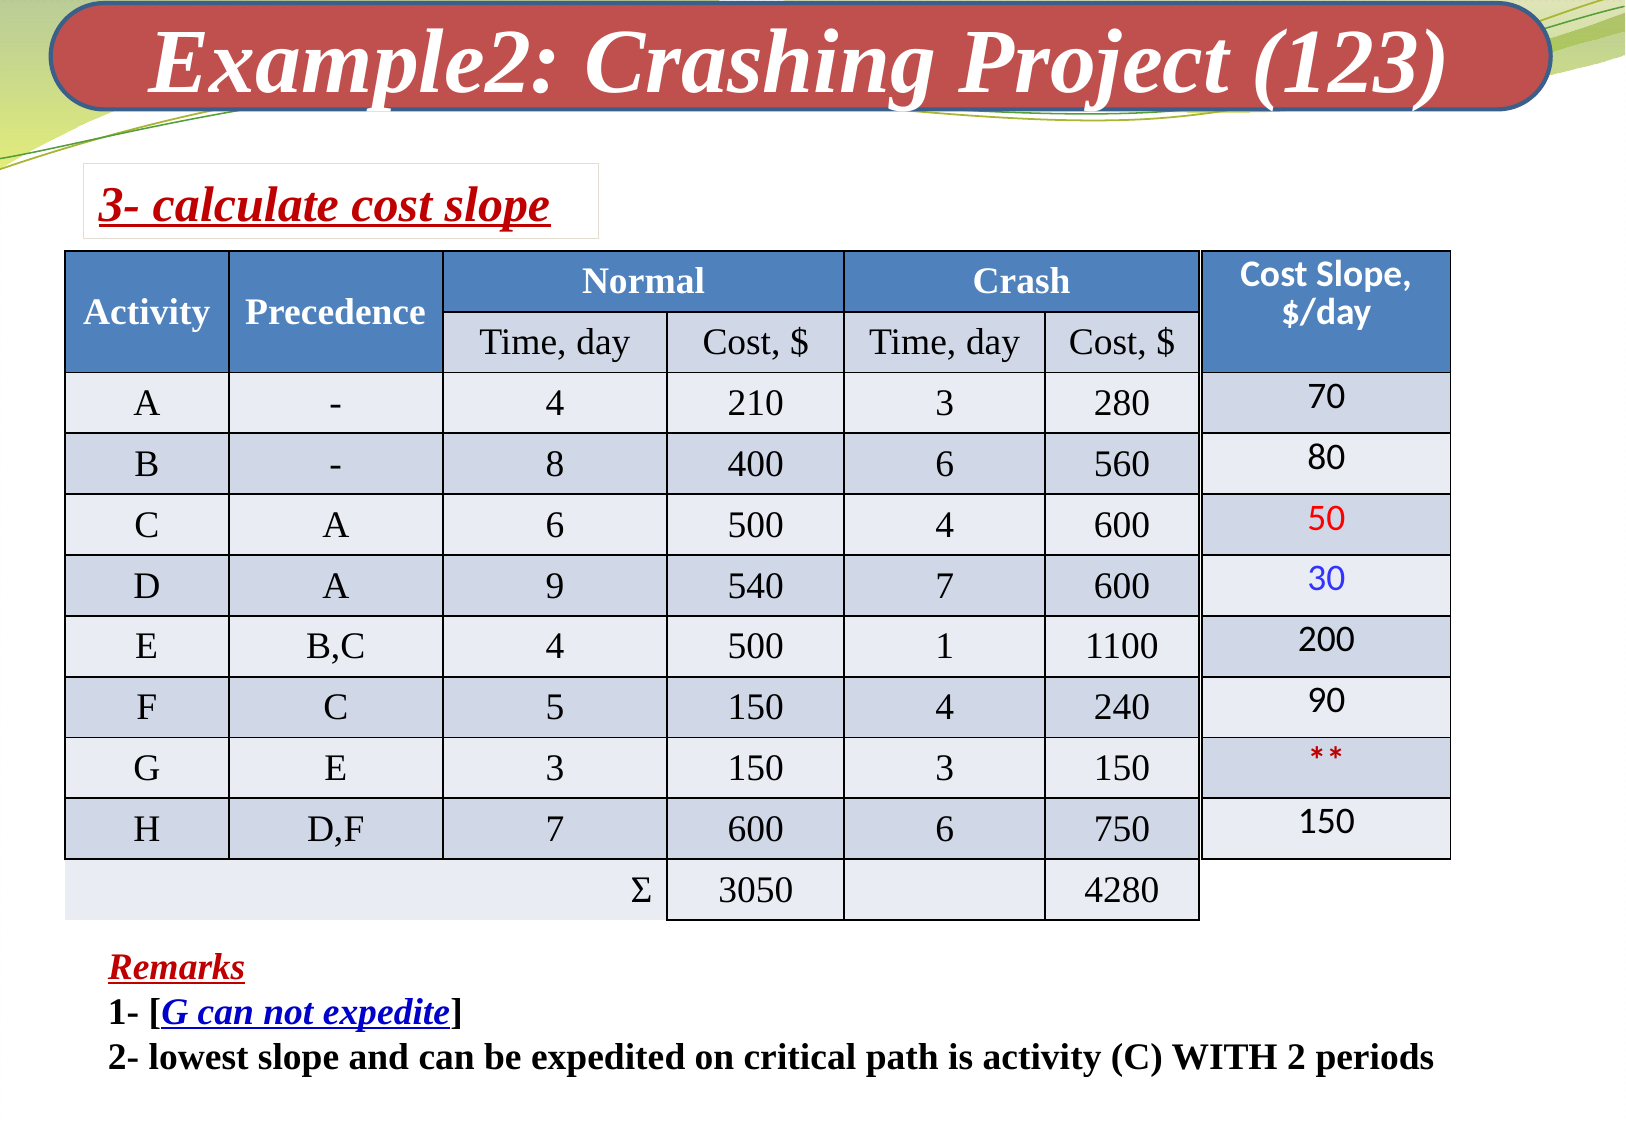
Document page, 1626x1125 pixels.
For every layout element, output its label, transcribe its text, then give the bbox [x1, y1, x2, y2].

table_cell 3 [444, 738, 666, 797]
table_cell F [66, 678, 228, 737]
table_cell Cost, $ [668, 313, 843, 372]
table_cell Cost, $ [1046, 313, 1198, 372]
table_cell 560 [1046, 434, 1198, 493]
table_header Activity [66, 252, 228, 372]
table_cell Time, day [444, 313, 666, 372]
table_cell Σ [443, 860, 666, 920]
table_cell 200 [1203, 617, 1450, 676]
table_cell 150 [1203, 799, 1450, 858]
table_header Cost Slope, $/day [1203, 252, 1450, 372]
table_cell C [66, 495, 228, 554]
table_cell 4280 [1046, 860, 1198, 919]
table_cell [229, 860, 443, 920]
table_cell D [66, 556, 228, 615]
table_cell H [66, 799, 228, 858]
table_cell D,F [230, 799, 442, 858]
table_cell 280 [1046, 373, 1198, 432]
table_cell 4 [845, 495, 1044, 554]
table_cell G [66, 738, 228, 797]
table_cell 5 [444, 678, 666, 737]
table_cell 8 [444, 434, 666, 493]
table_cell A [230, 556, 442, 615]
table_cell 600 [668, 799, 843, 858]
table_cell [845, 860, 1044, 919]
text_box Example2: Crashing Project (123) [50, 3, 1551, 110]
table_cell 540 [668, 556, 843, 615]
table_cell E [230, 738, 442, 797]
table_cell 3 [845, 738, 1044, 797]
table_cell 30 [1203, 556, 1450, 615]
table_cell 1100 [1046, 617, 1198, 676]
table_cell 6 [845, 799, 1044, 858]
table_cell 750 [1046, 799, 1198, 858]
table_cell 150 [668, 678, 843, 737]
table_cell 210 [668, 373, 843, 432]
table_cell 400 [668, 434, 843, 493]
table_header Precedence [230, 252, 442, 372]
table_cell 70 [1203, 373, 1450, 432]
table_cell 500 [668, 617, 843, 676]
table_cell A [66, 373, 228, 432]
table_cell 80 [1203, 434, 1450, 493]
table_cell 500 [668, 495, 843, 554]
table_cell - [230, 434, 442, 493]
table_header Normal [444, 252, 843, 311]
table_header Crash [845, 252, 1198, 311]
table_cell C [230, 678, 442, 737]
table_cell 600 [1046, 495, 1198, 554]
table_cell B,C [230, 617, 442, 676]
text_box Remarks 1- [G can not expedite] 2- lowest slope and can be expedited on critical path is activity (C) WITH 2 periods [93, 934, 1509, 1085]
table_cell - [230, 373, 442, 432]
table_cell 6 [444, 495, 666, 554]
table_cell 4 [444, 373, 666, 432]
table_cell 7 [444, 799, 666, 858]
text_box 3- calculate cost slope [83, 163, 599, 239]
table_cell 1 [845, 617, 1044, 676]
table_cell [65, 860, 229, 920]
table_cell 240 [1046, 678, 1198, 737]
table_cell A [230, 495, 442, 554]
table_cell Time, day [845, 313, 1044, 372]
table_cell 90 [1203, 678, 1450, 737]
table_cell 3050 [668, 860, 843, 919]
table_cell 4 [845, 678, 1044, 737]
table_cell 600 [1046, 556, 1198, 615]
table_cell 150 [668, 738, 843, 797]
table_cell 3 [845, 373, 1044, 432]
table_cell 50 [1203, 495, 1450, 554]
table_cell E [66, 617, 228, 676]
table_cell 4 [444, 617, 666, 676]
table_cell B [66, 434, 228, 493]
table_cell 9 [444, 556, 666, 615]
table_cell 150 [1046, 738, 1198, 797]
table_cell ** [1203, 738, 1450, 797]
table_cell 7 [845, 556, 1044, 615]
table_cell 6 [845, 434, 1044, 493]
